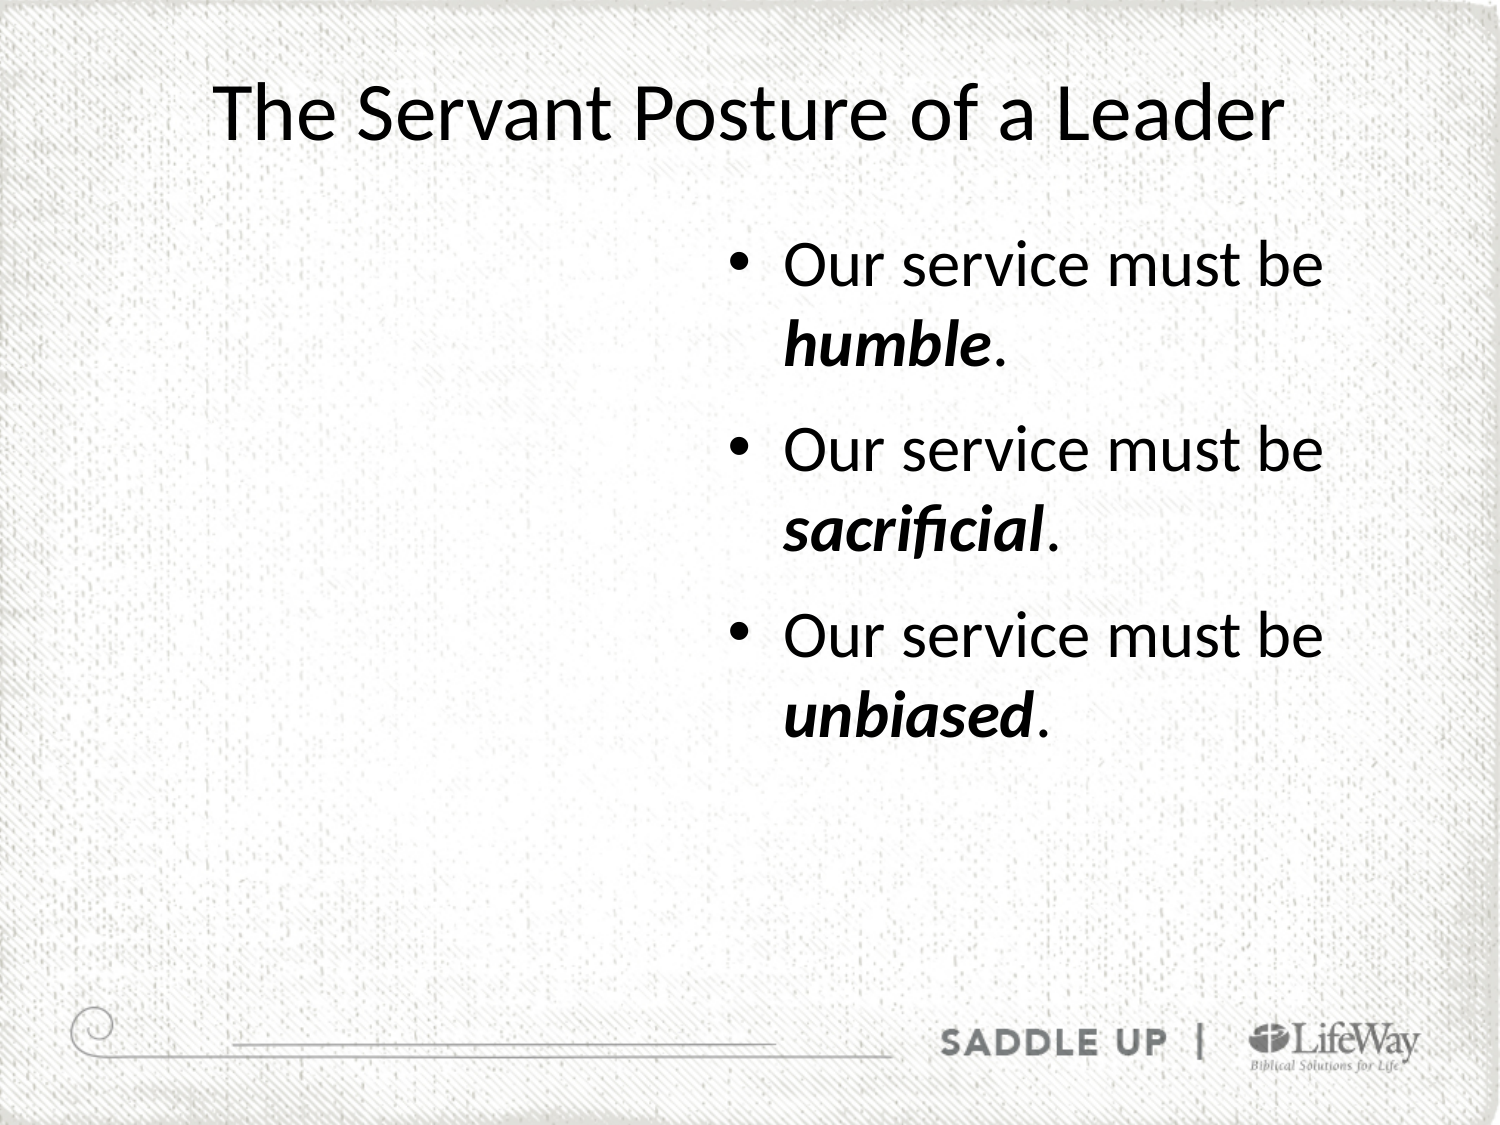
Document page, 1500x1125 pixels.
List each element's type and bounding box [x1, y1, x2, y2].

list [0, 0, 1500, 1125]
